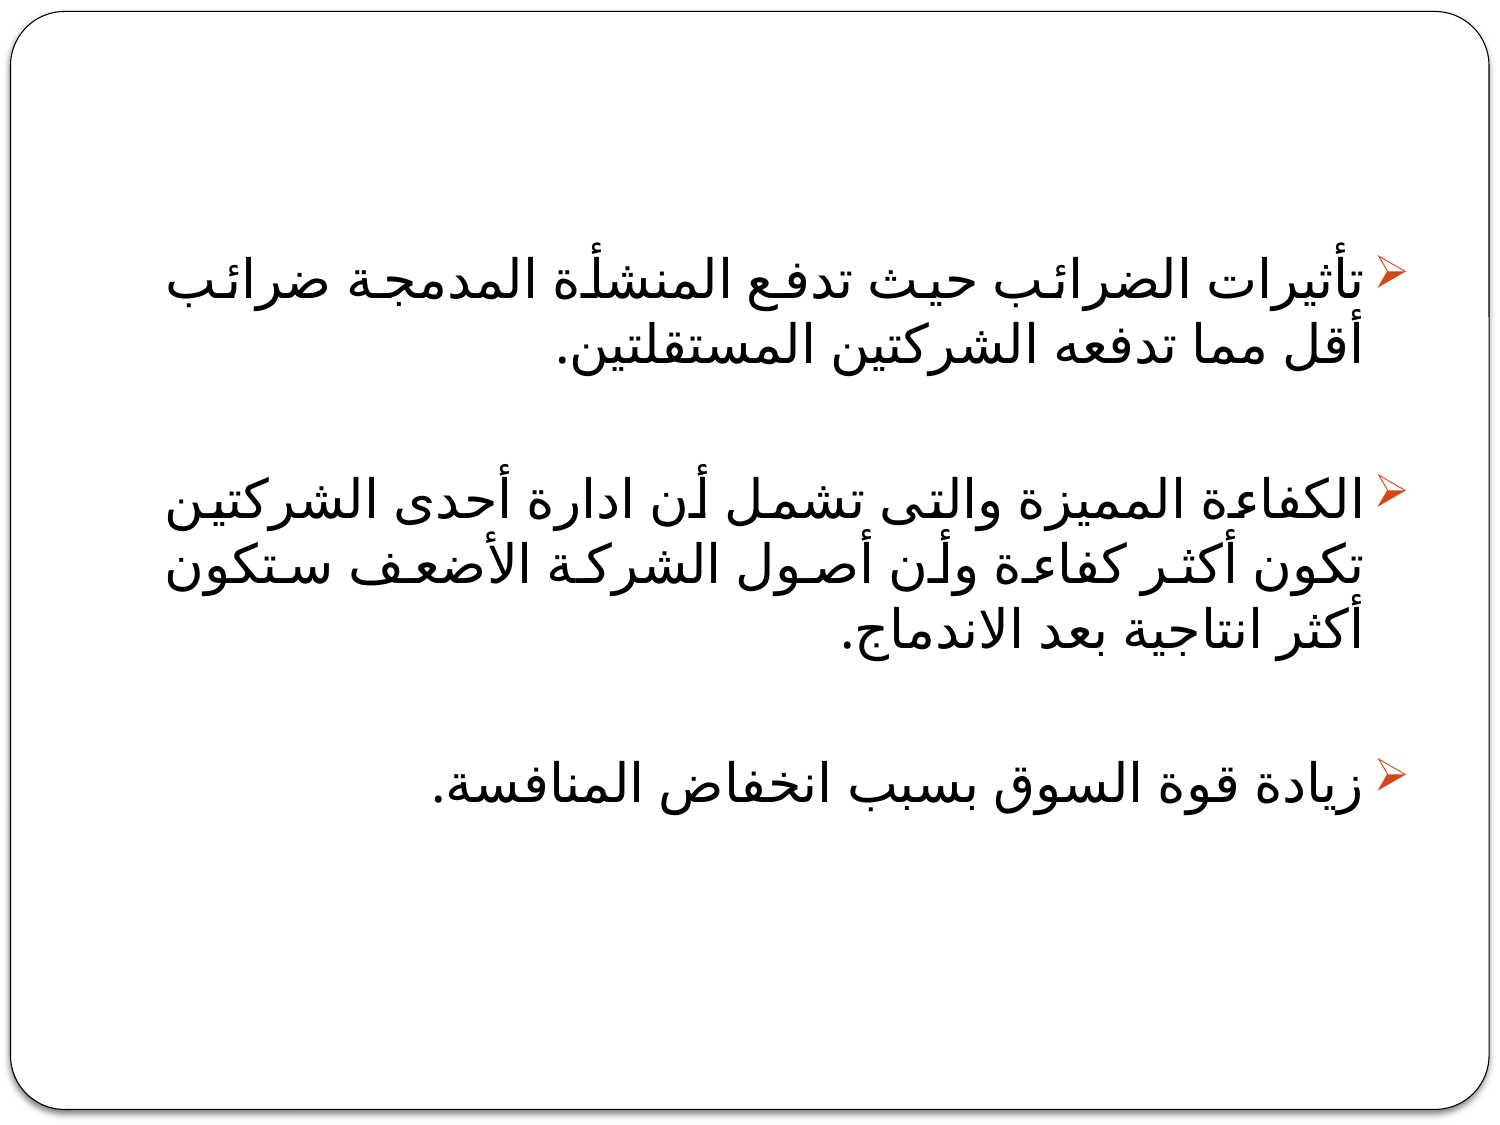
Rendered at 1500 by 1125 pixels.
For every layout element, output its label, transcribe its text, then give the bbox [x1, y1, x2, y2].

list تأثيرات الضرائب حيث تدفع المنشأة المدمجة ضرائب أقل مما تدفعه الشركتين المستقلتين. الكفاءة المميزة والتى تشمل أن ادارة أحدى الشركتين تكون أكثر كفاءة وأن أصول الشركة الأضعف ستكون أكثر انتاجية بعد الاندماج. زيادة قوة السوق بسبب انخفاض المنافسة. [150, 237, 1425, 988]
